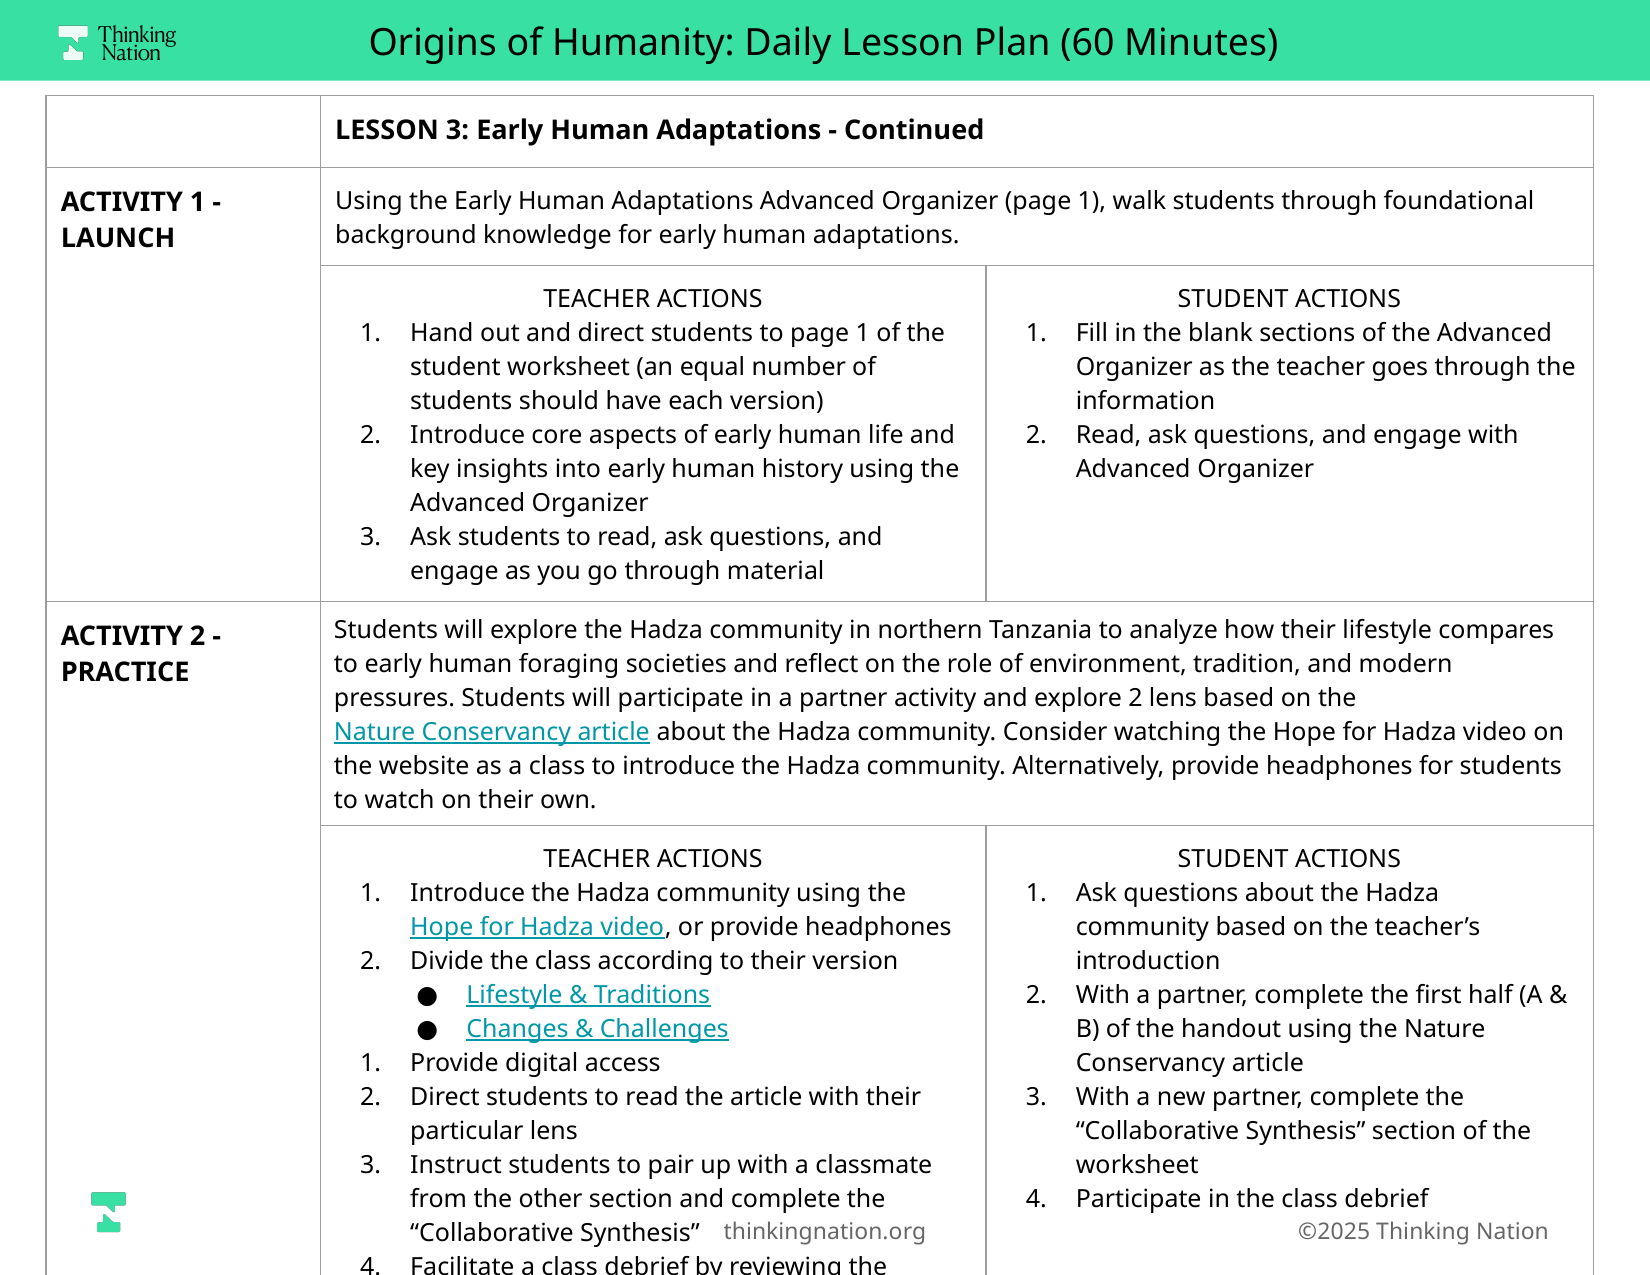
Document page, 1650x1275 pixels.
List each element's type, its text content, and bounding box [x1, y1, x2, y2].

table_cell TEACHER ACTIONS Hand out and direct students to page 1 of the student worksheet (an equal number of students should have each version) Introduce core aspects of early human life and key insights into early human history using the Advanced Organizer Ask students to read, ask questions, and engage as you go through material [321, 266, 985, 601]
table_cell STUDENT ACTIONS Fill in the blank sections of the Advanced Organizer as the teacher goes through the information Read, ask questions, and engage with Advanced Organizer [987, 266, 1593, 601]
table_cell Using the Early Human Adaptations Advanced Organizer (page 1), walk students through foundational background knowledge for early human adaptations. [321, 168, 1593, 265]
table_header LESSON 3: Early Human Adaptations - Continued [321, 96, 1593, 167]
table_header [47, 96, 320, 167]
table_cell STUDENT ACTIONS Ask questions about the Hadza community based on the teacher’s introduction With a partner, complete the first half (A & B) of the handout using the Nature Conservancy article With a new partner, complete the “Collaborative Synthesis” section of the worksheet Participate in the class debrief [987, 826, 1593, 1275]
table_cell Students will explore the Hadza community in northern Tanzania to analyze how their lifestyle compares to early human foraging societies and reflect on the role of environment, tradition, and modern pressures. Students will participate in a partner activity and explore 2 lens based on the Nature Conservancy article about the Hadza community. Consider watching the Hope for Hadza video on the website as a class to introduce the Hadza community. Alternatively, provide headphones for students to watch on their own. [321, 602, 1593, 825]
table_cell ACTIVITY 1 - LAUNCH [47, 168, 320, 601]
picture [80, 1184, 136, 1240]
text_box Origins of Humanity: Daily Lesson Plan (60 Minutes) [0, 0, 1650, 81]
table_cell ACTIVITY 2 - PRACTICE [47, 602, 320, 1275]
picture [45, 14, 180, 85]
table_cell TEACHER ACTIONS Introduce the Hadza community using the Hope for Hadza video, or provide headphones Divide the class according to their version Lifestyle & Traditions Changes & Challenges Provide digital access Direct students to read the article with their particular lens Instruct students to pair up with a classmate from the other section and complete the “Collaborative Synthesis” Facilitate a class debrief by reviewing the correct answers. [321, 826, 985, 1275]
